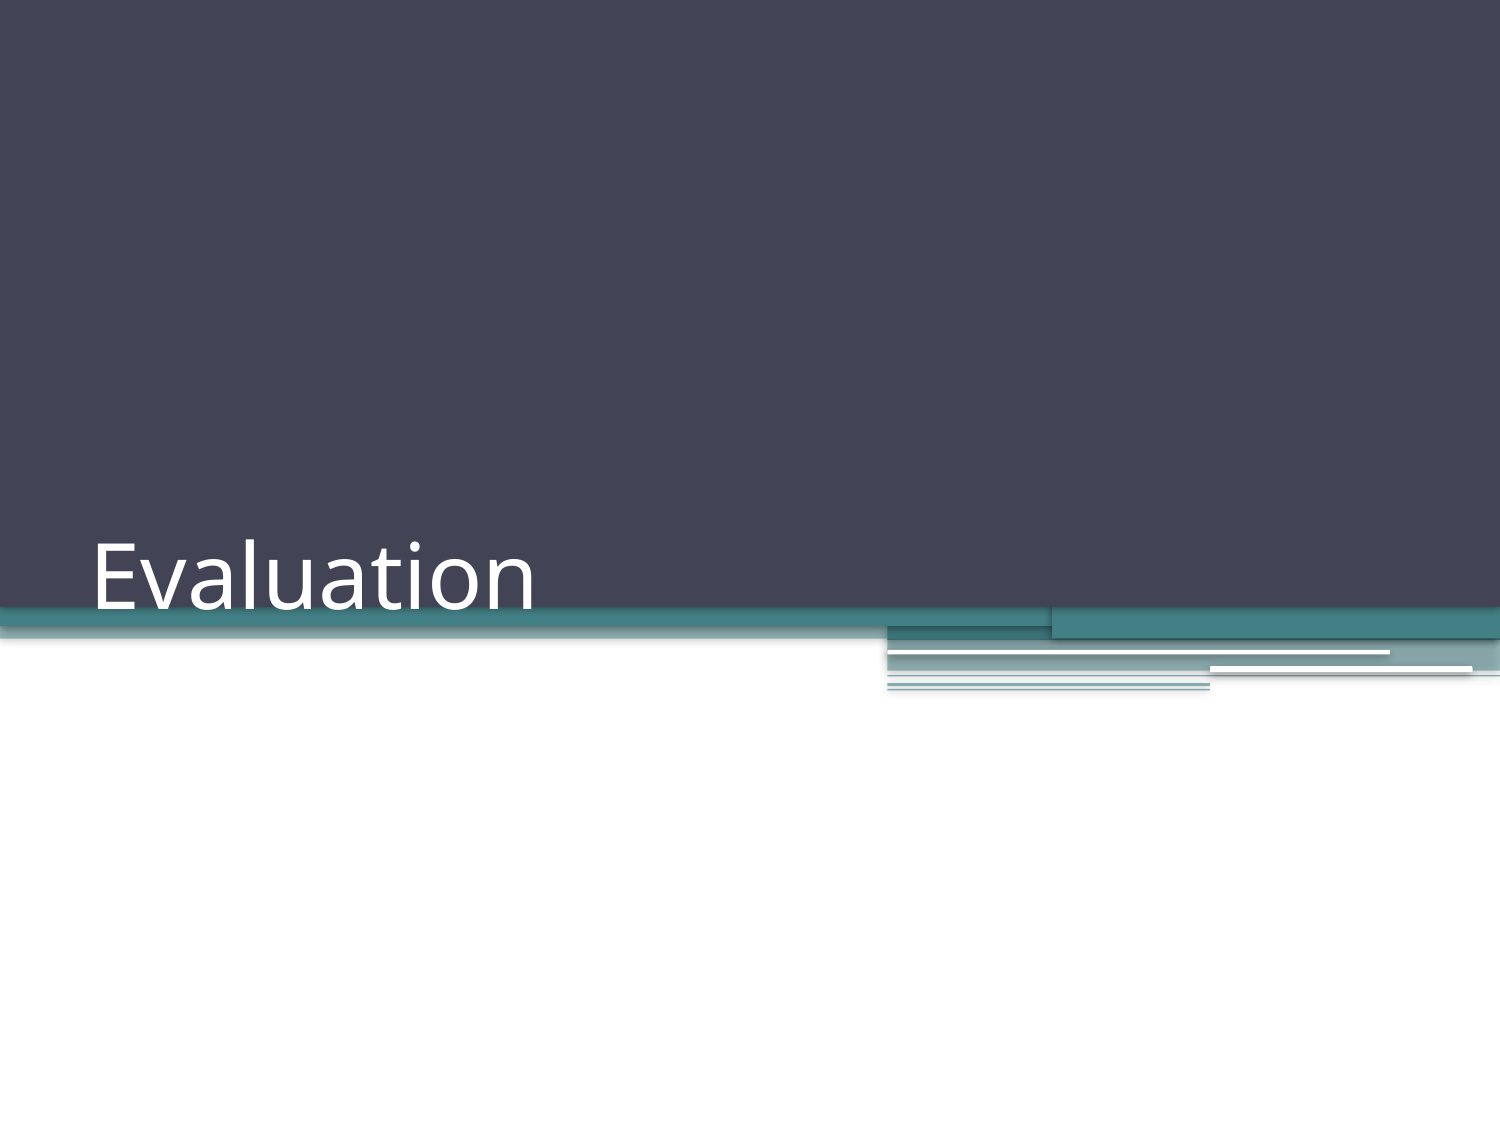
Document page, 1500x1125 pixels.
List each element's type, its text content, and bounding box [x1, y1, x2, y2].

title Evaluation [75, 394, 1463, 636]
